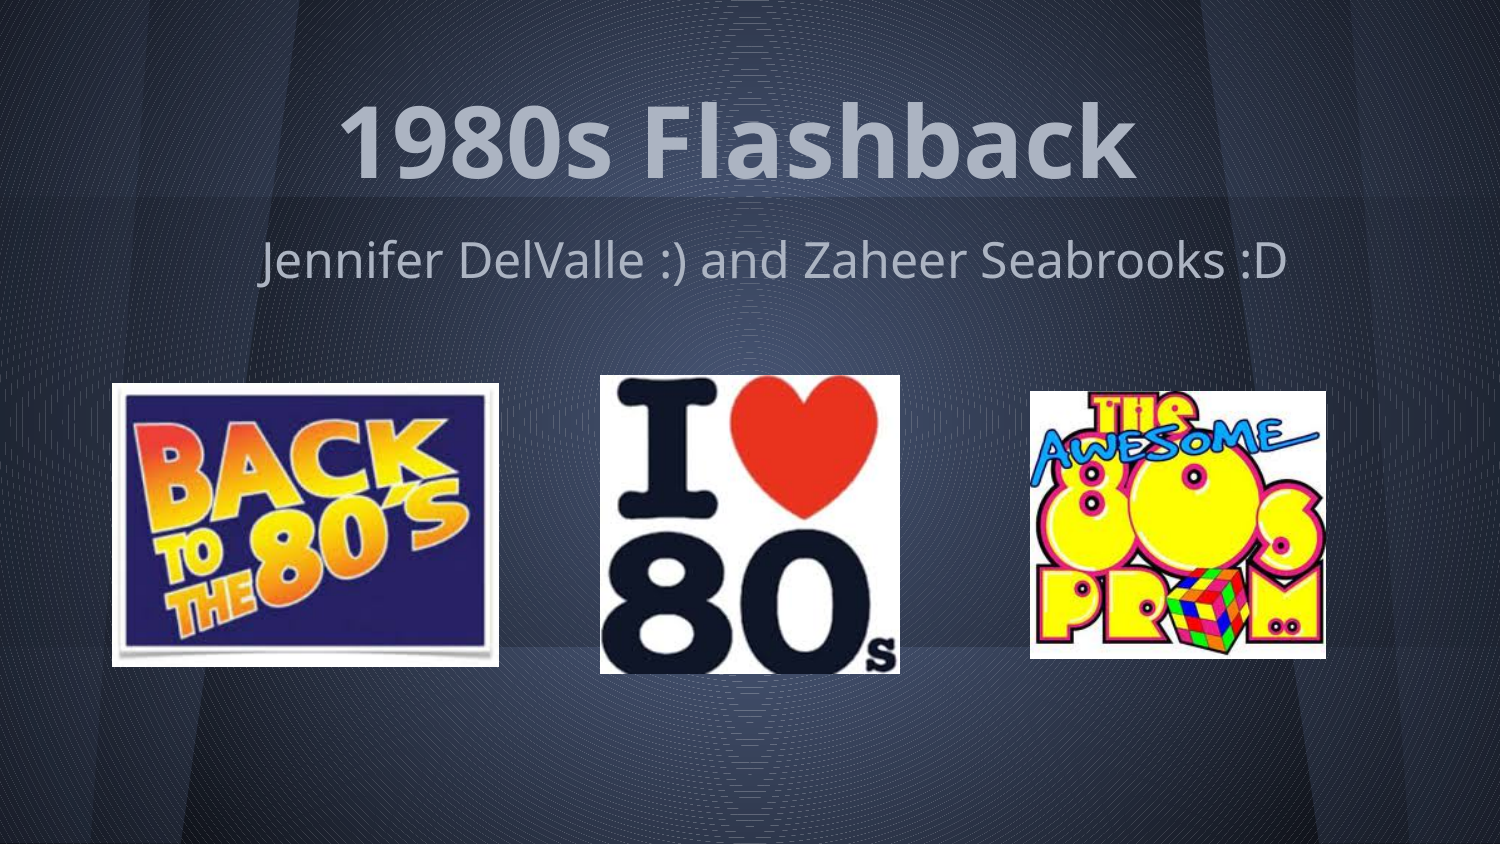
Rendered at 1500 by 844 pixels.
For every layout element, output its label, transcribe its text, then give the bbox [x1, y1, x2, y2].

picture [1029, 390, 1326, 659]
title 1980s Flashback [112, 70, 1388, 214]
picture [600, 375, 900, 675]
picture [112, 383, 499, 667]
subtitle Jennifer DelValle :) and Zaheer Seabrooks :D [138, 213, 1414, 322]
